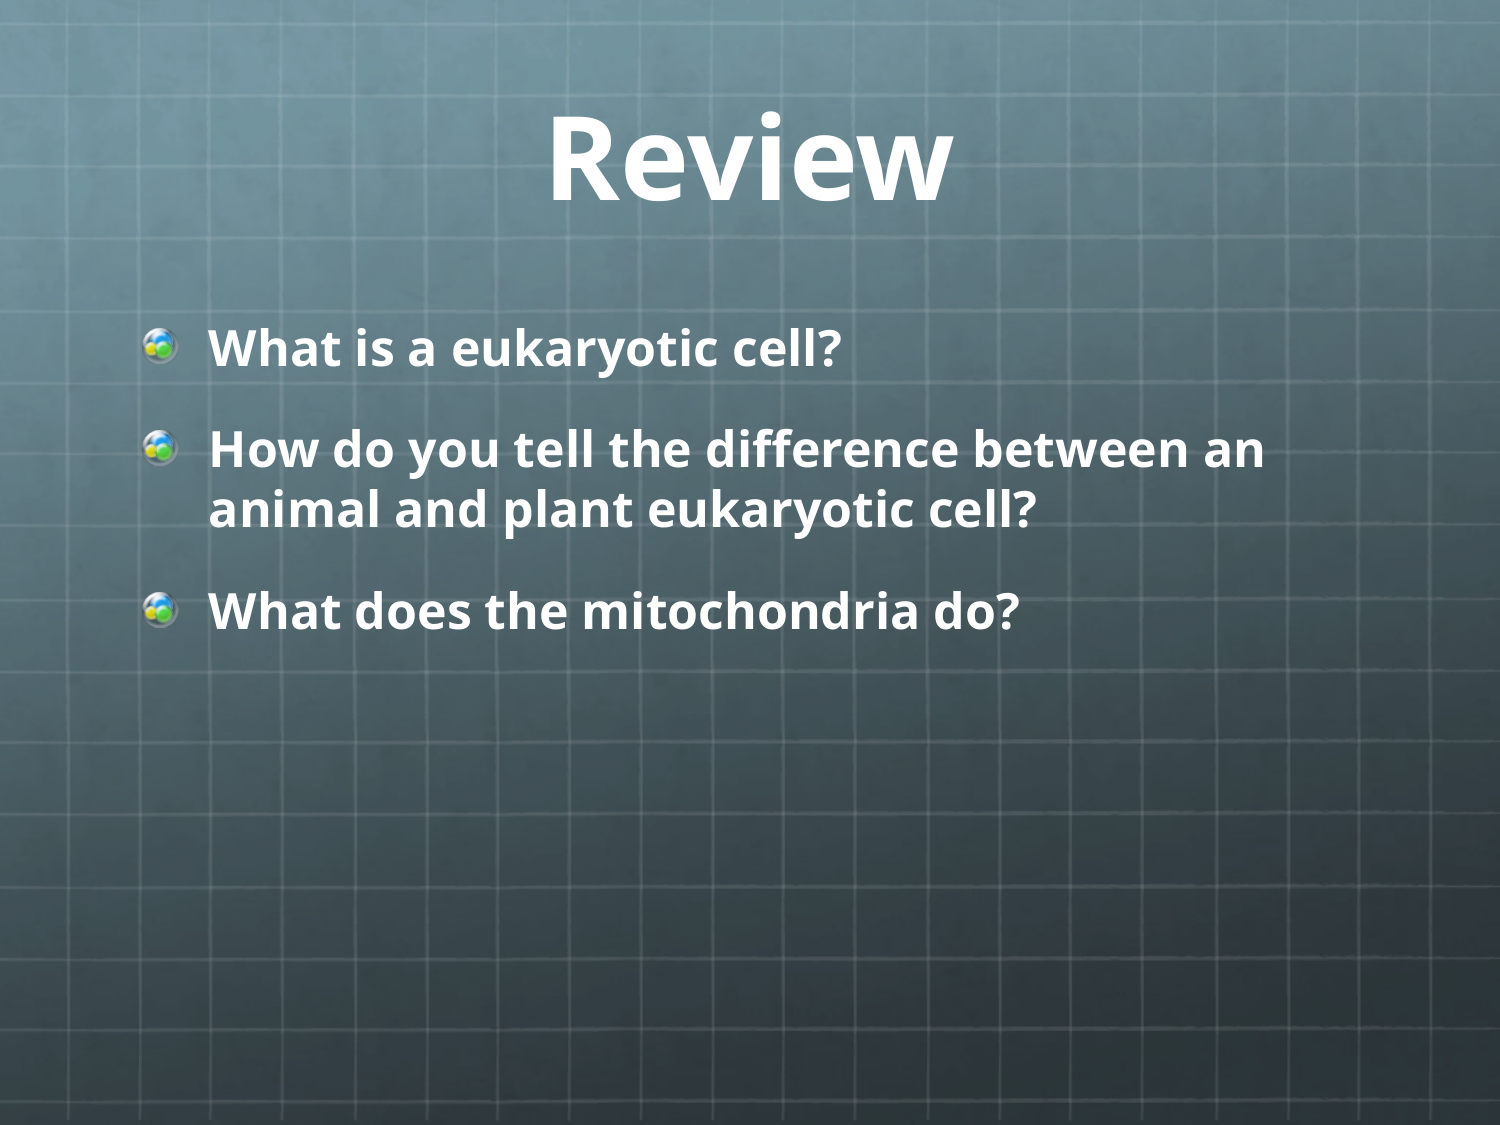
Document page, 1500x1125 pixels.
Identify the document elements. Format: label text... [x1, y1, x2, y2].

title Review [127, 17, 1372, 289]
picture [0, 0, 1500, 1125]
list What is a eukaryotic cell? How do you tell the difference between an animal and plant eukaryotic cell? What does the mitochondria do? [127, 308, 1372, 958]
